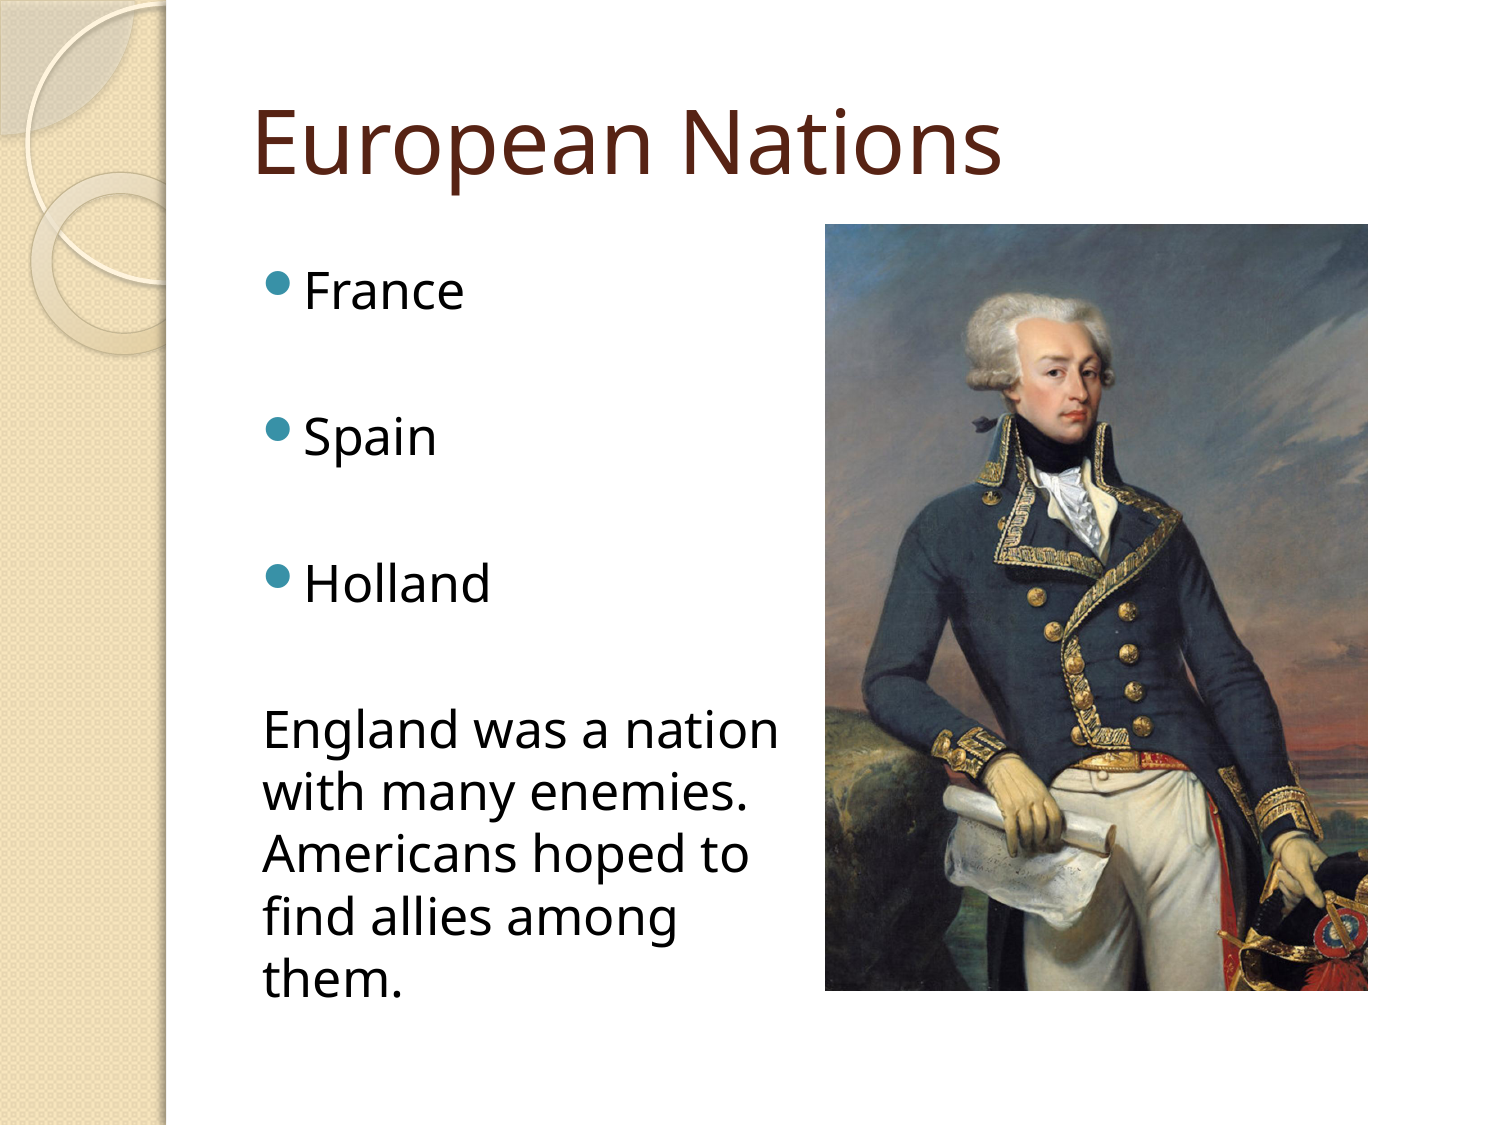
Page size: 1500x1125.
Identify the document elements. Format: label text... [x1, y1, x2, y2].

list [824, 224, 1368, 991]
title European Nations [235, 45, 1466, 233]
list France Spain Holland England was a nation with many enemies. Americans hoped to find allies among them. [235, 249, 836, 1015]
